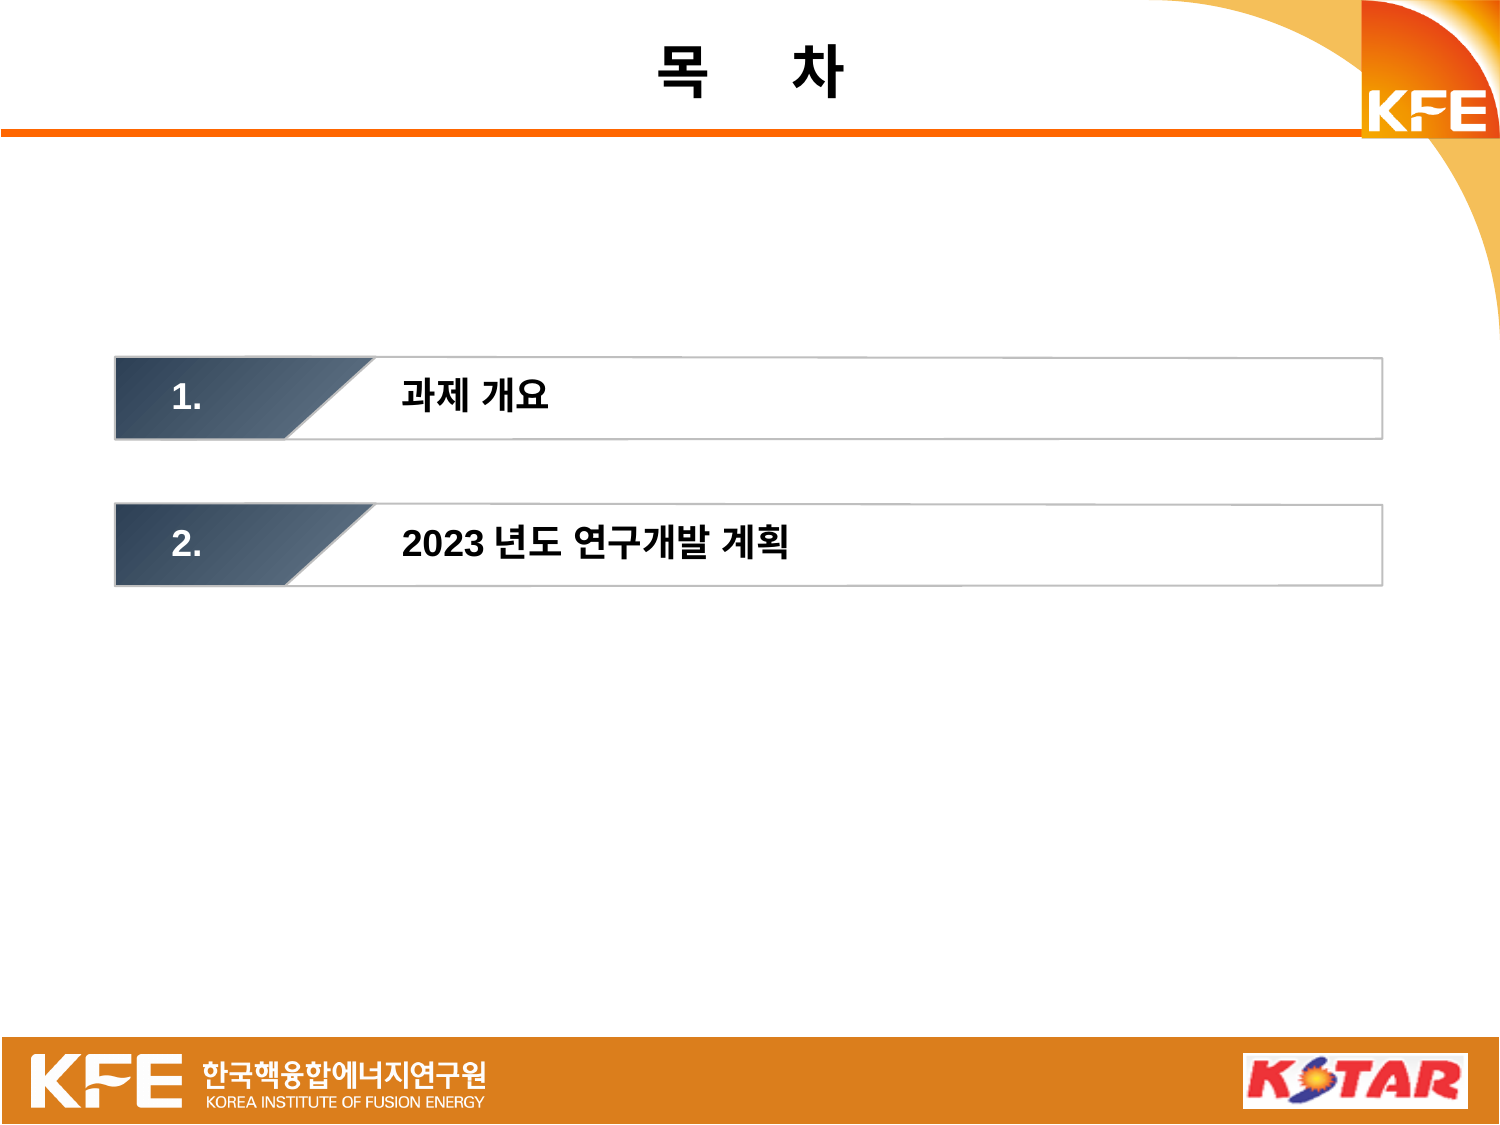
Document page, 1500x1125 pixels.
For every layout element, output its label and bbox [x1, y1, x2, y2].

text_box [114, 503, 1383, 587]
text_box [114, 356, 1383, 440]
picture [1359, 0, 1500, 140]
picture [1242, 1053, 1469, 1109]
